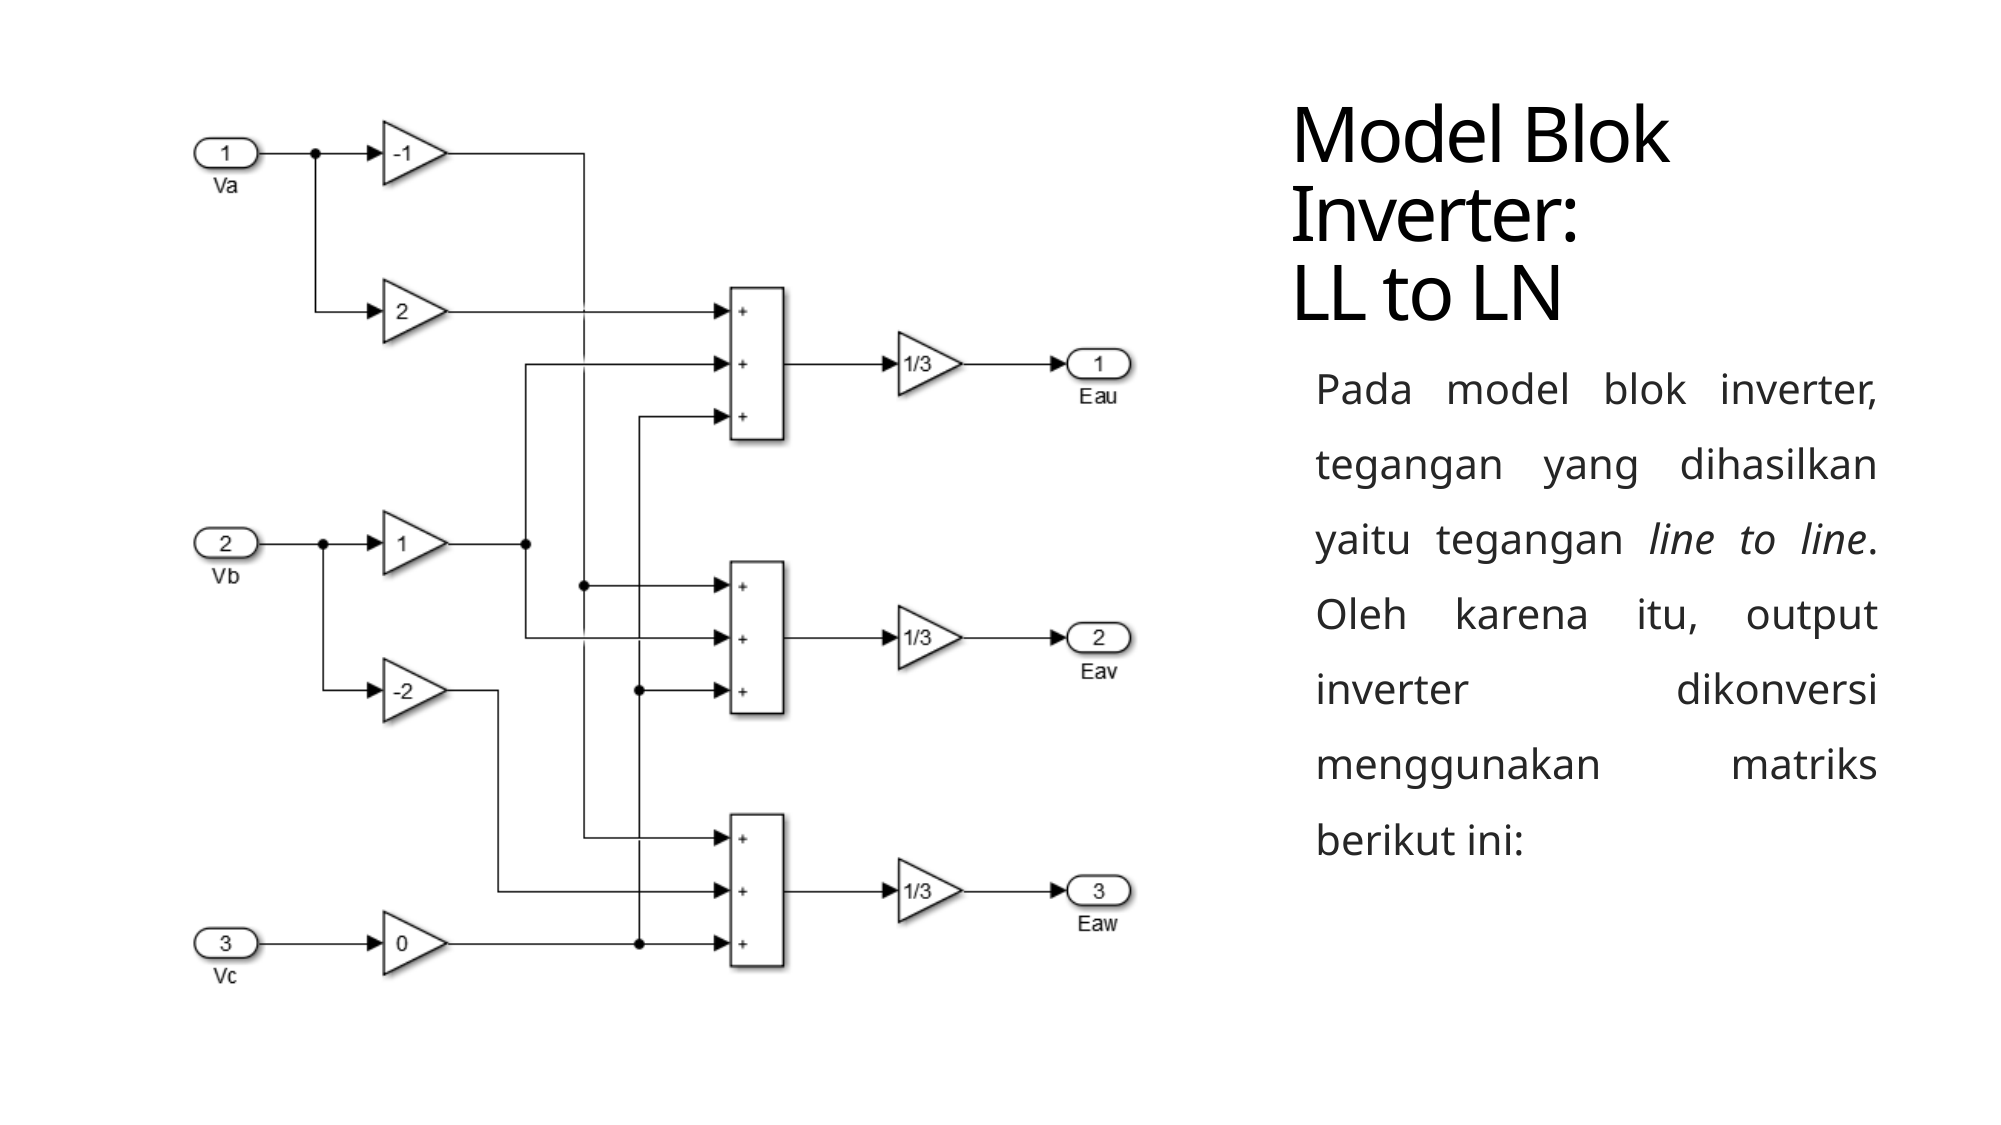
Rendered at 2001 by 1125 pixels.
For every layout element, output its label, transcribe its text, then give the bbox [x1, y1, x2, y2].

title Model Blok Inverter: LL to LN [1275, 81, 1894, 354]
picture [174, 104, 1168, 1022]
